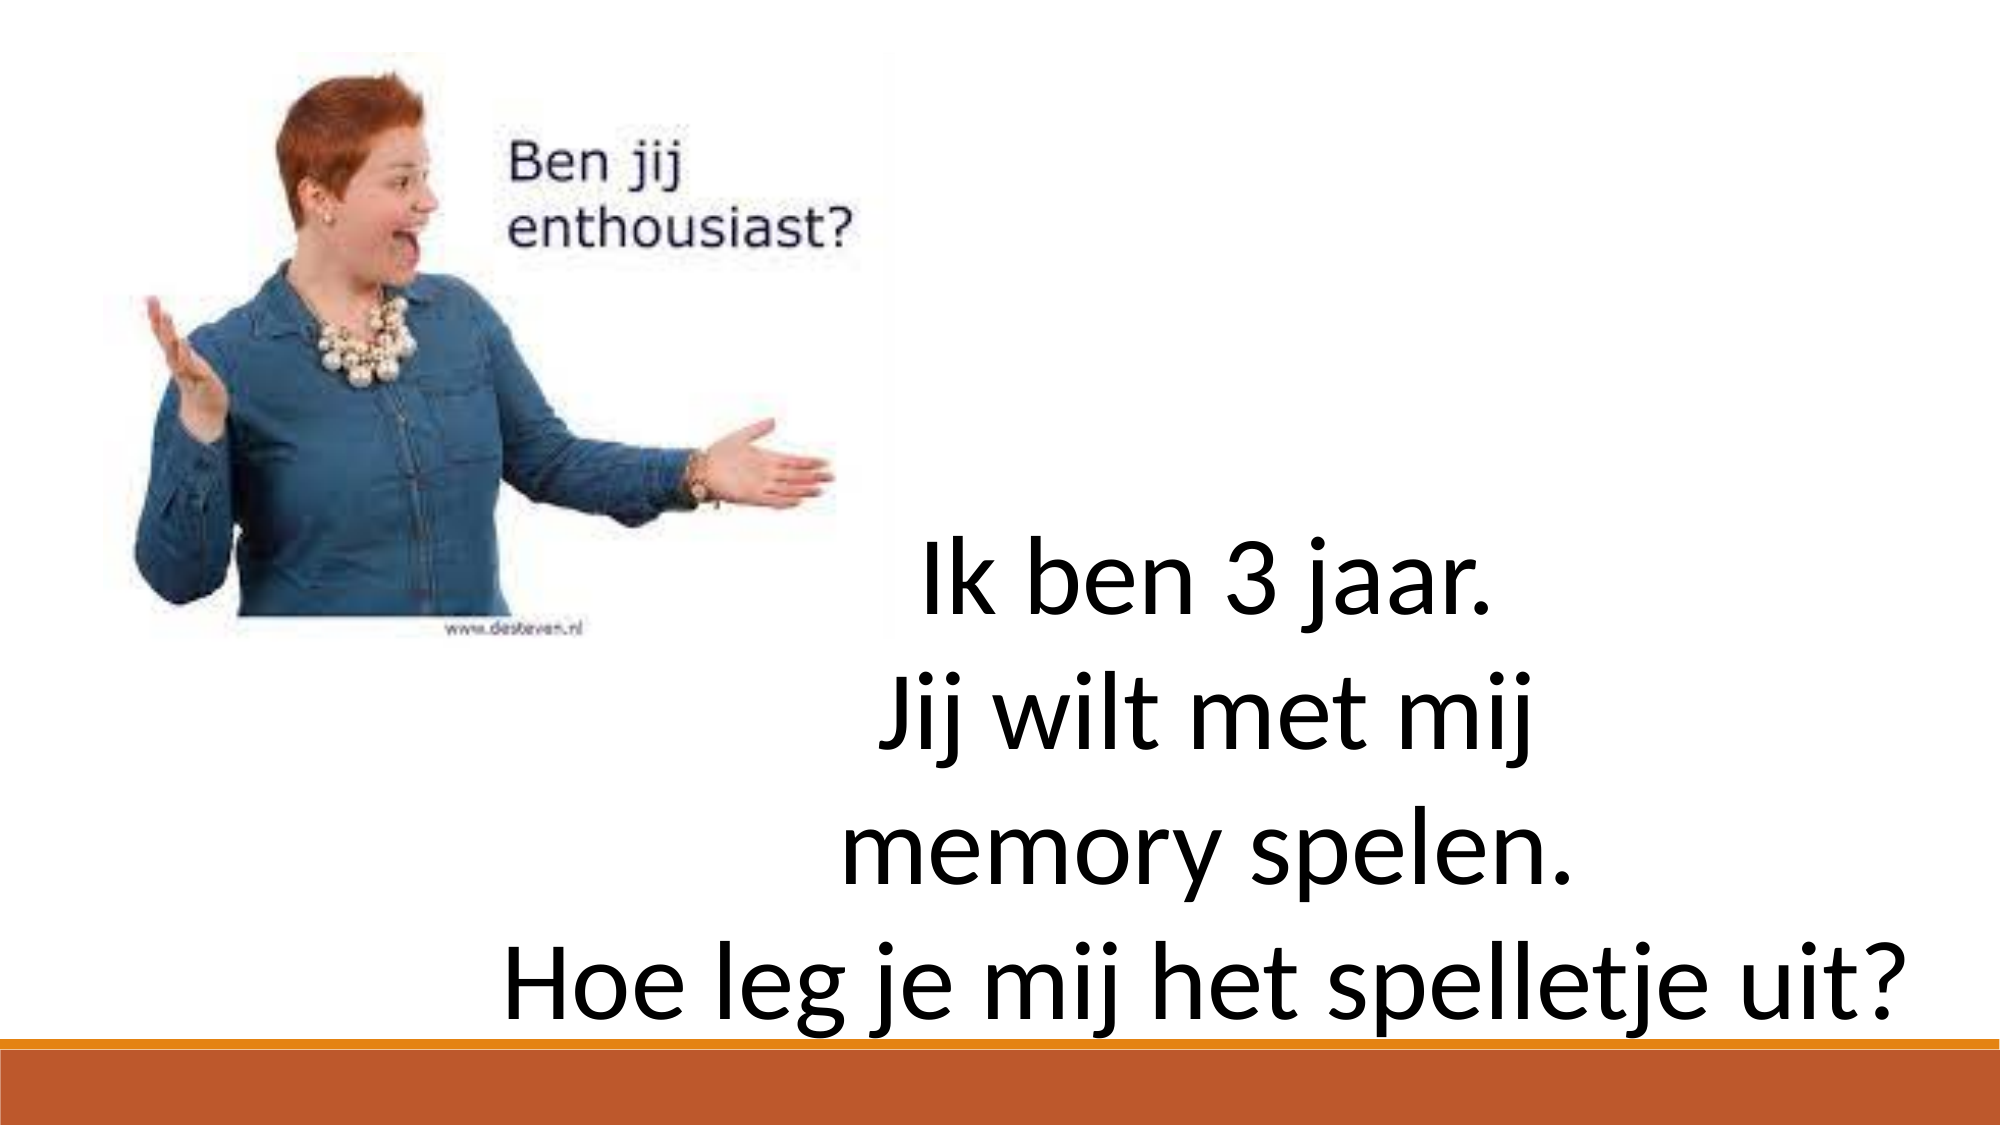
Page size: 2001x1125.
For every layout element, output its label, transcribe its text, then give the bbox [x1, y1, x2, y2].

picture [102, 51, 895, 649]
text_box Ik ben 3 jaar. Jij wilt met mij memory spelen. Hoe leg je mij het spelletje uit? [486, 494, 1929, 1050]
